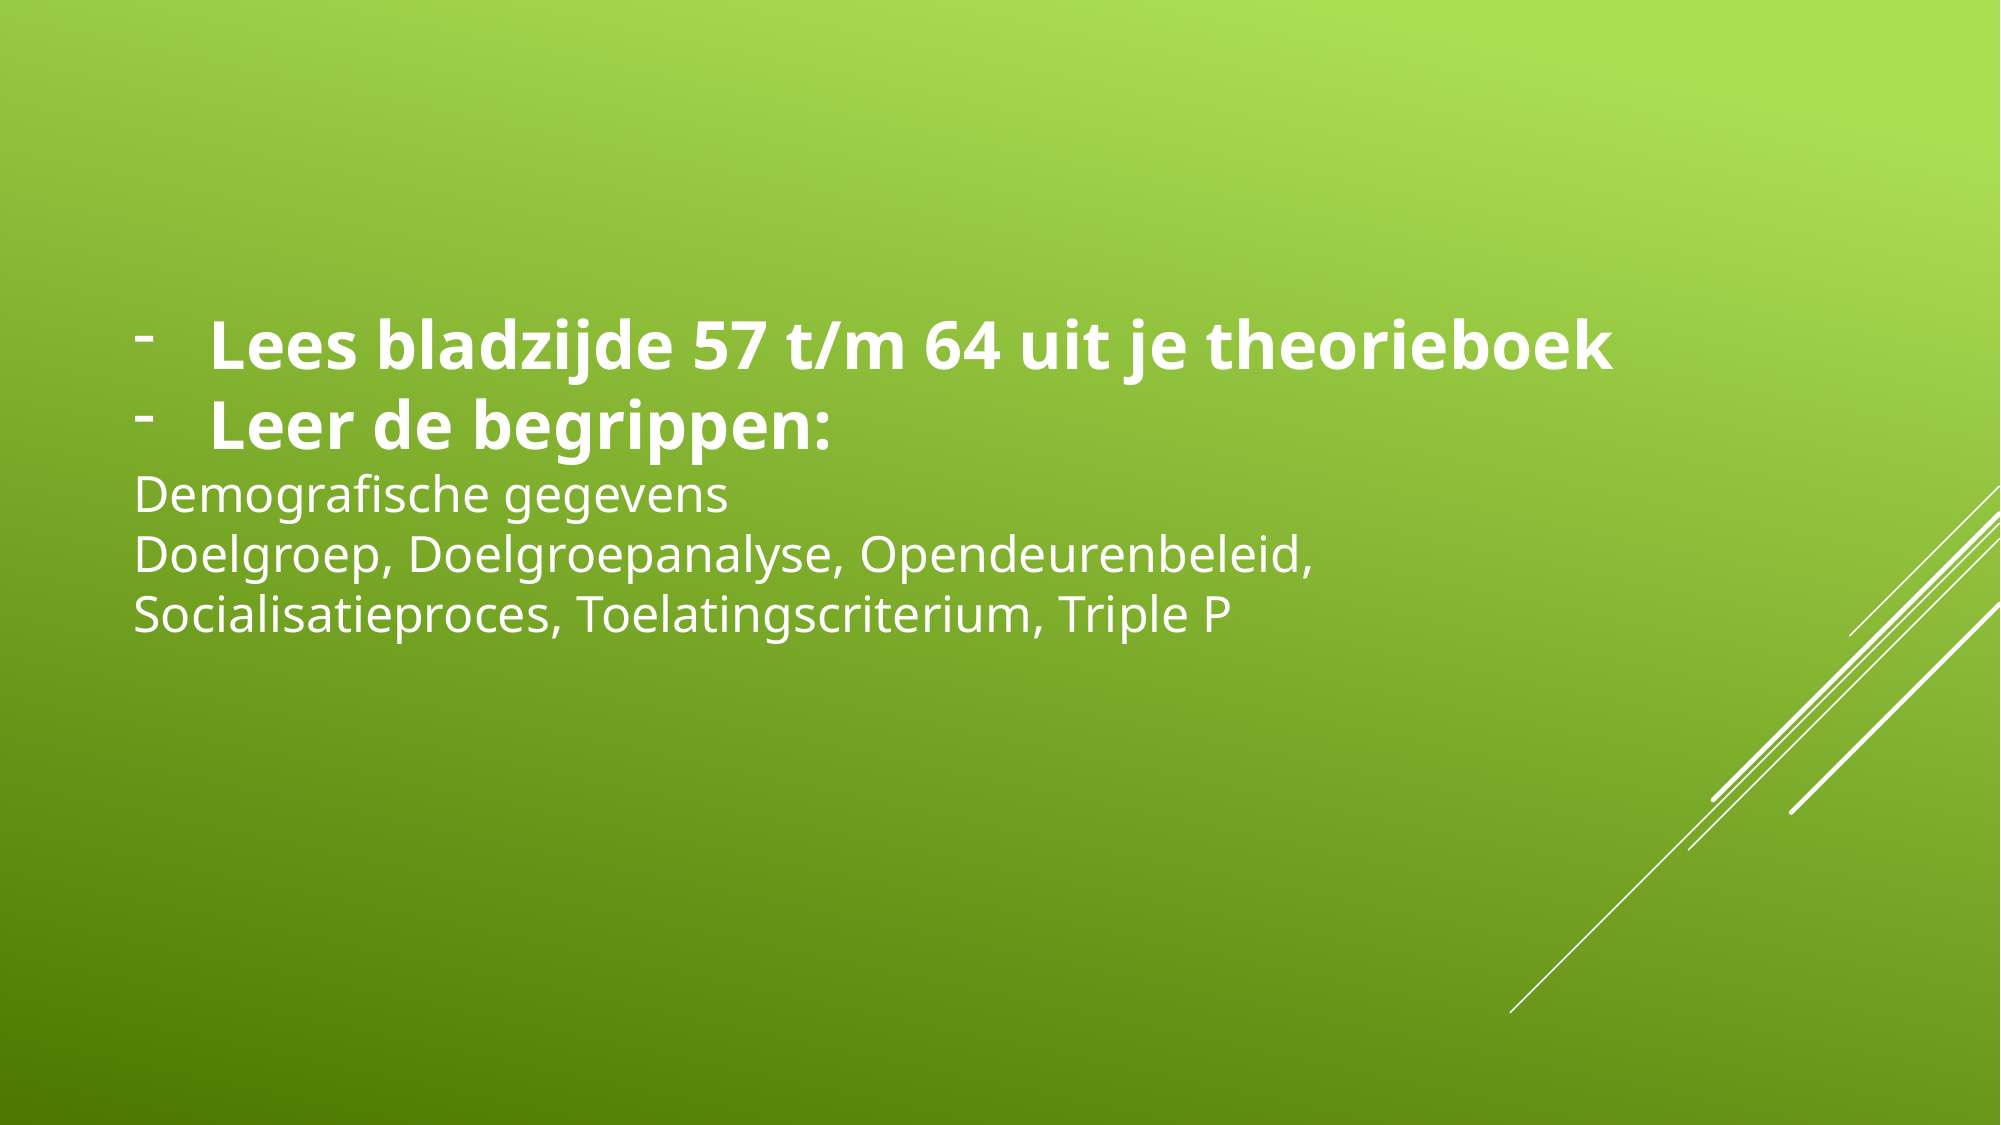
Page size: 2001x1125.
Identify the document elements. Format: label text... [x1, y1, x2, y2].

text_box Lees bladzijde 57 t/m 64 uit je theorieboek Leer de begrippen: Demografische gegevens Doelgroep, Doelgroepanalyse, Opendeurenbeleid, Socialisatieproces, Toelatingscriterium, Triple P [118, 215, 1849, 651]
